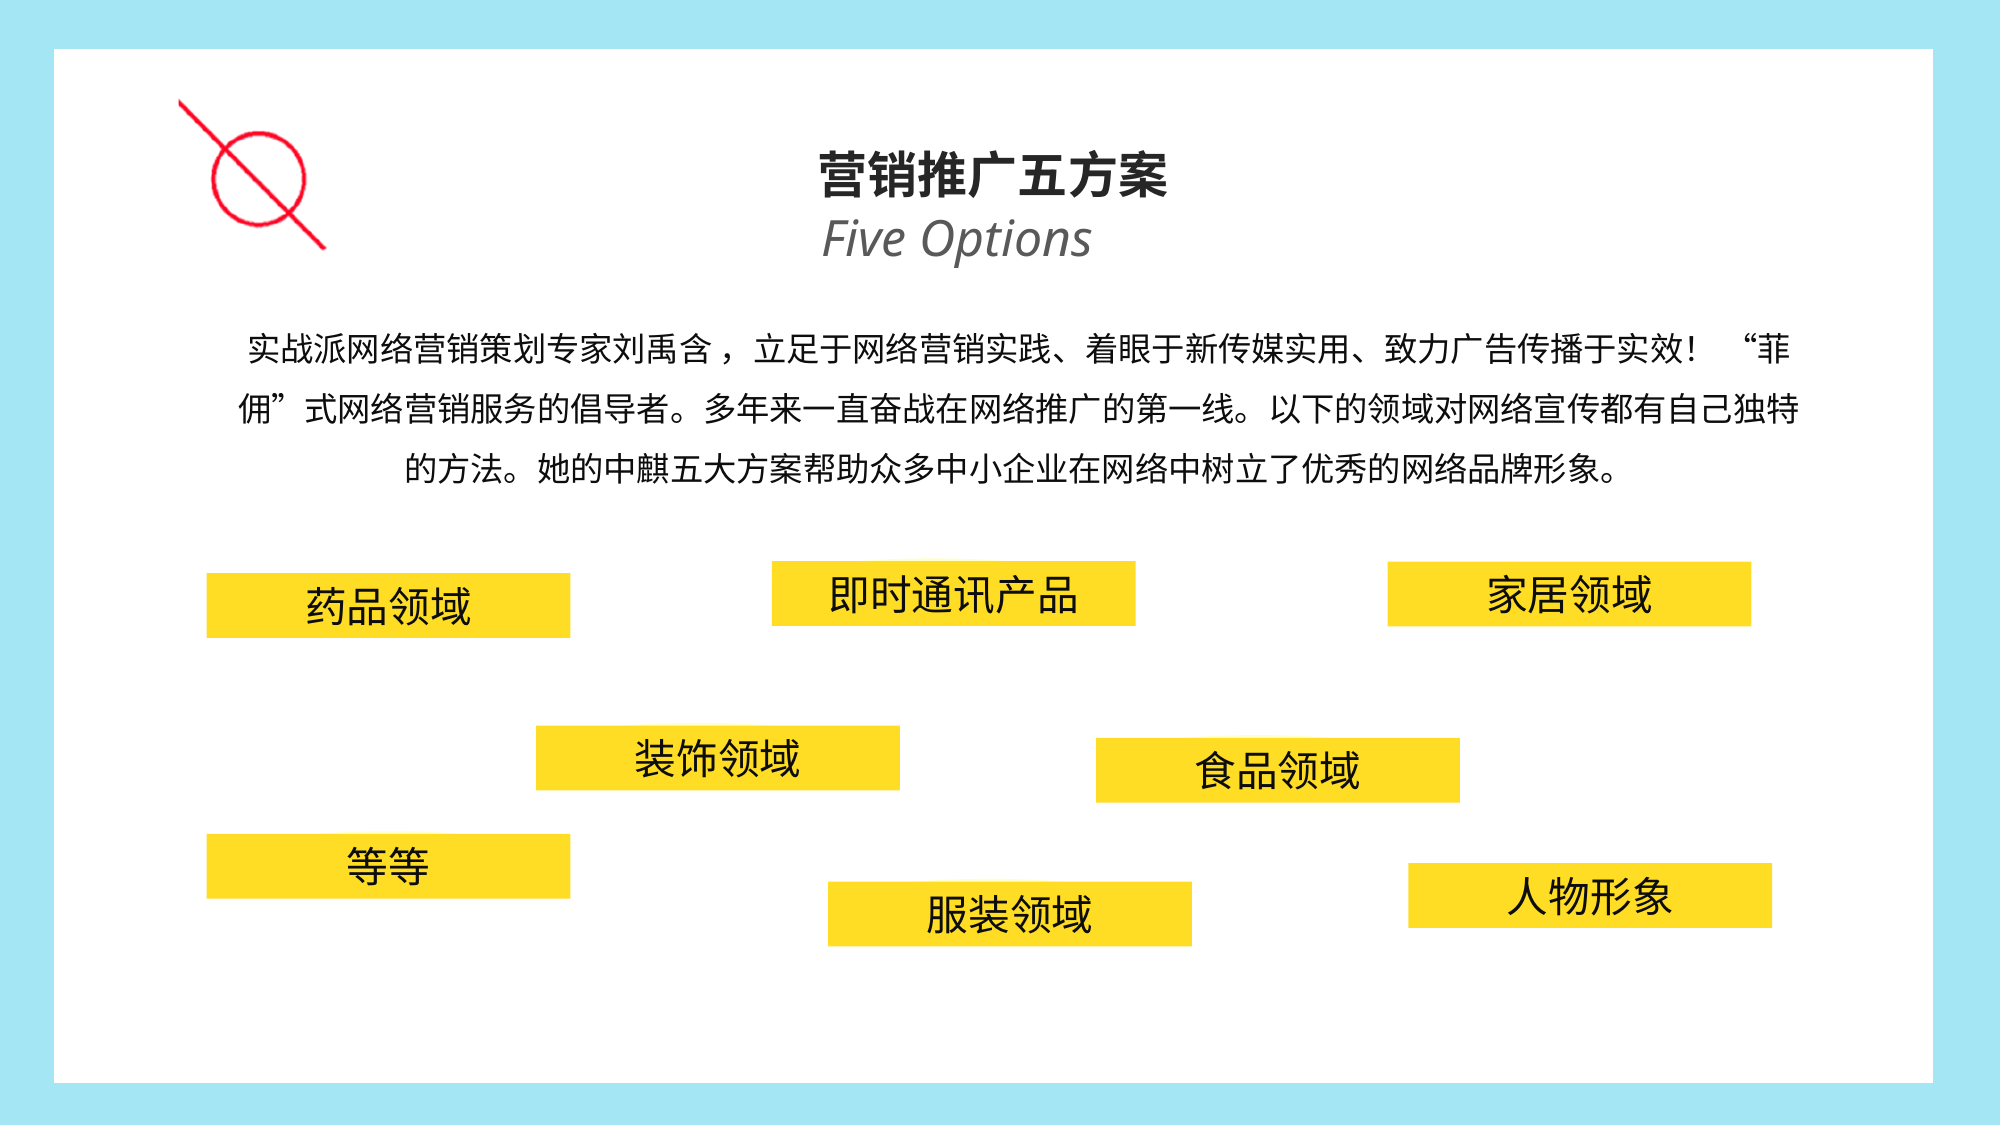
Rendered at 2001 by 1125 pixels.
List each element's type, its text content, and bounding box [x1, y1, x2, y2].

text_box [771, 558, 1136, 627]
text_box 人物形象 [1408, 863, 1773, 928]
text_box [828, 878, 1192, 948]
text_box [1387, 561, 1752, 628]
picture [178, 0, 492, 341]
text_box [1096, 735, 1460, 804]
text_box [206, 573, 571, 639]
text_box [206, 831, 571, 900]
text_box 营销推广五方案 [803, 136, 1207, 212]
text_box 实战派网络营销策划专家刘禹含 ，立足于网络营销实践、着眼于新传媒实用、致力广告传播于实效！ “菲佣”式网络营销服务的倡导者。多年来一直奋战在网络推广的第一线。以下的领域对网络宣传都有自己独特的方法。她的中麒五大方案帮助众多中小企业在网络中树立了优秀的网络品牌形象。 [217, 301, 1822, 496]
text_box Five Options [806, 212, 1181, 274]
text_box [536, 722, 900, 792]
